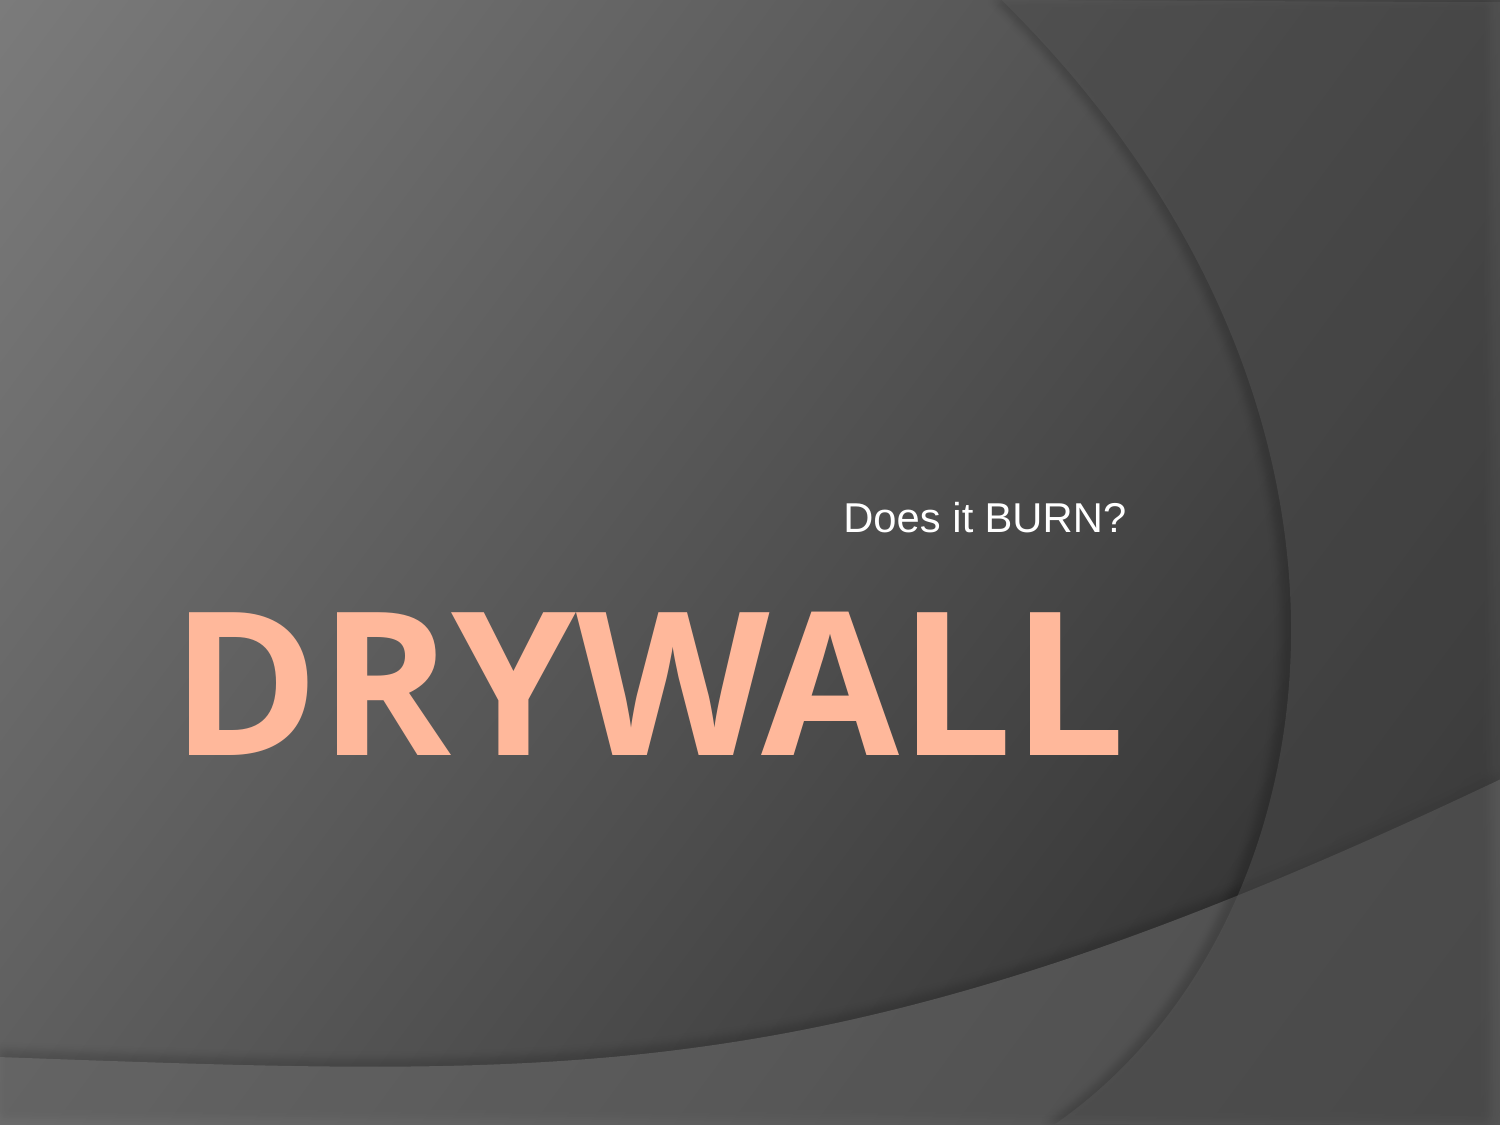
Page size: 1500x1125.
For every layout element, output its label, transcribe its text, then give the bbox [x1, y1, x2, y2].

subtitle Does it BURN? [71, 253, 1134, 541]
title Drywall [70, 547, 1134, 925]
